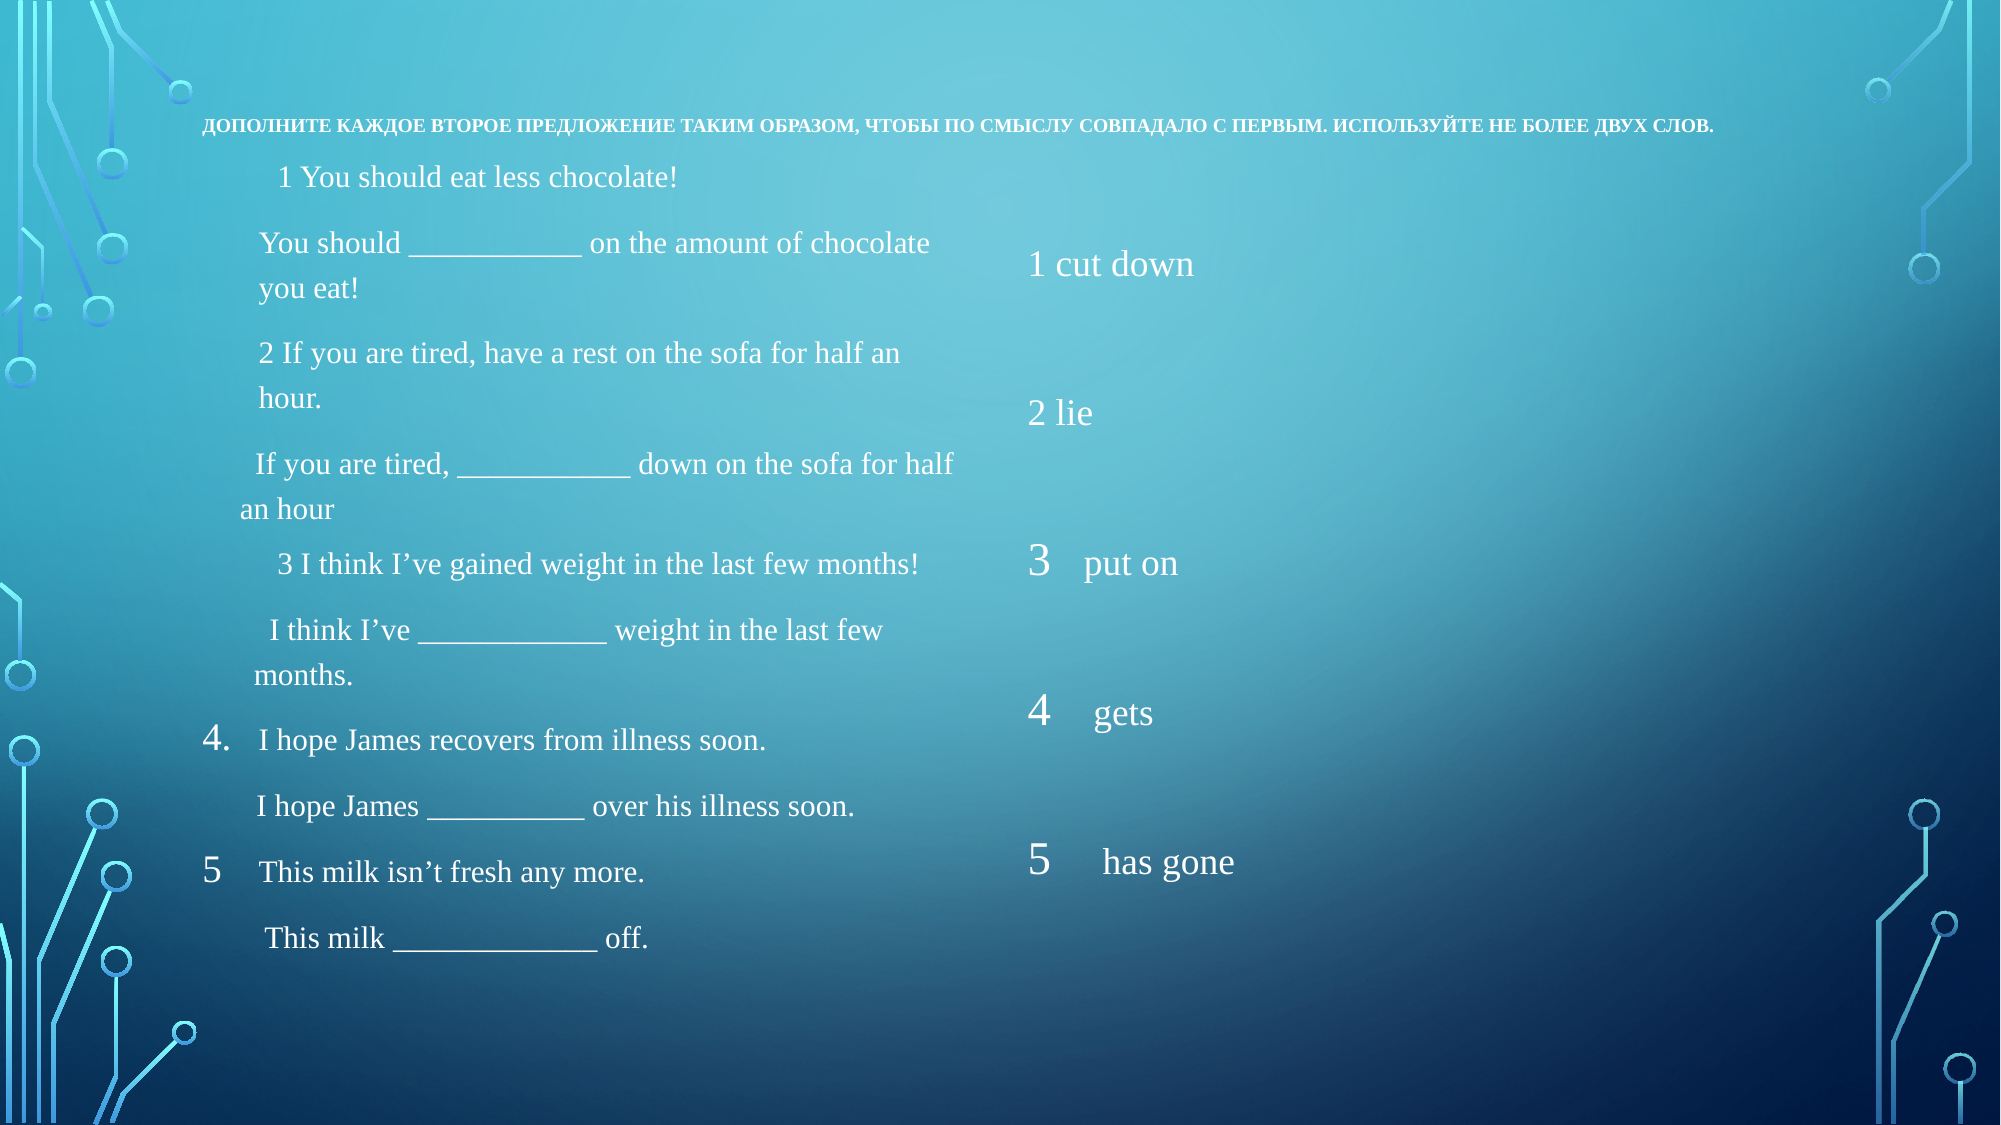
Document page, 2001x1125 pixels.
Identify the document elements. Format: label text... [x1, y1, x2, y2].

title Дополните каждое второе предложение таким образом, чтобы по смыслу совпадало с первым. Используйте не более двух слов. [187, 101, 1813, 175]
list 1 You should eat less chocolate! You should ___________ on the amount of chocolate you eat! 2 If you are tired, have a rest on the sofa for half an hour. If you are tired, ___________ down on the sofa for half an hour 3 I think I’ve gained weight in the last few months! I think I’ve ____________ weight in the last few months. I hope James recovers from illness soon. I hope James __________ over his illness soon. This milk isn’t fresh any more. This milk _____________ off. [187, 141, 988, 1046]
list 1 cut down 2 lie put on gets has gone [1012, 141, 1813, 1046]
